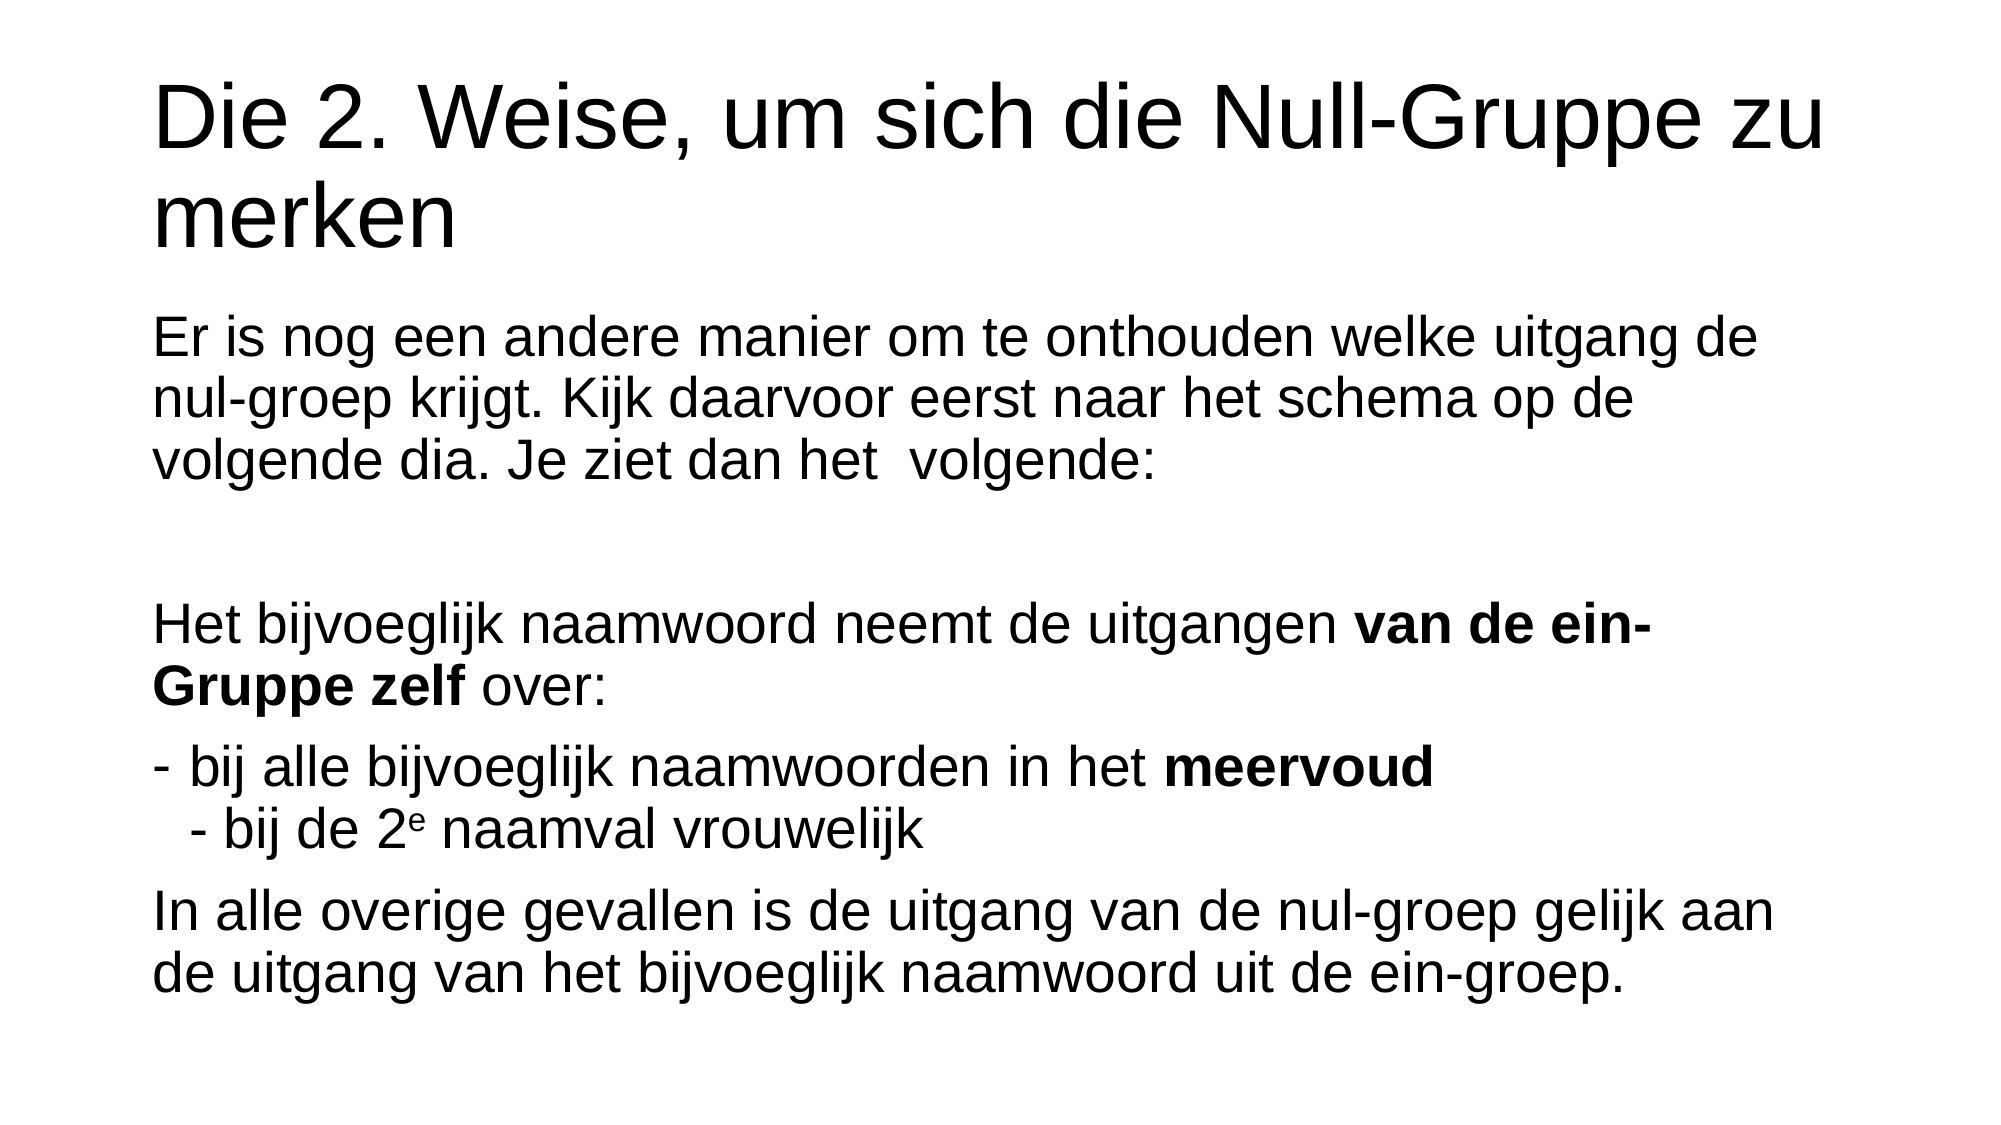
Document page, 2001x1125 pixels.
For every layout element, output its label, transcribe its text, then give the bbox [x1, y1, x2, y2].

title Die 2. Weise, um sich die Null-Gruppe zu merken [137, 59, 1863, 278]
list Er is nog een andere manier om te onthouden welke uitgang de nul-groep krijgt. Kijk daarvoor eerst naar het schema op de volgende dia. Je ziet dan het volgende: Het bijvoeglijk naamwoord neemt de uitgangen van de ein-Gruppe zelf over: bij alle bijvoeglijk naamwoorden in het meervoud - bij de 2e naamval vrouwelijk In alle overige gevallen is de uitgang van de nul-groep gelijk aan de uitgang van het bijvoeglijk naamwoord uit de ein-groep. [137, 299, 1863, 1014]
